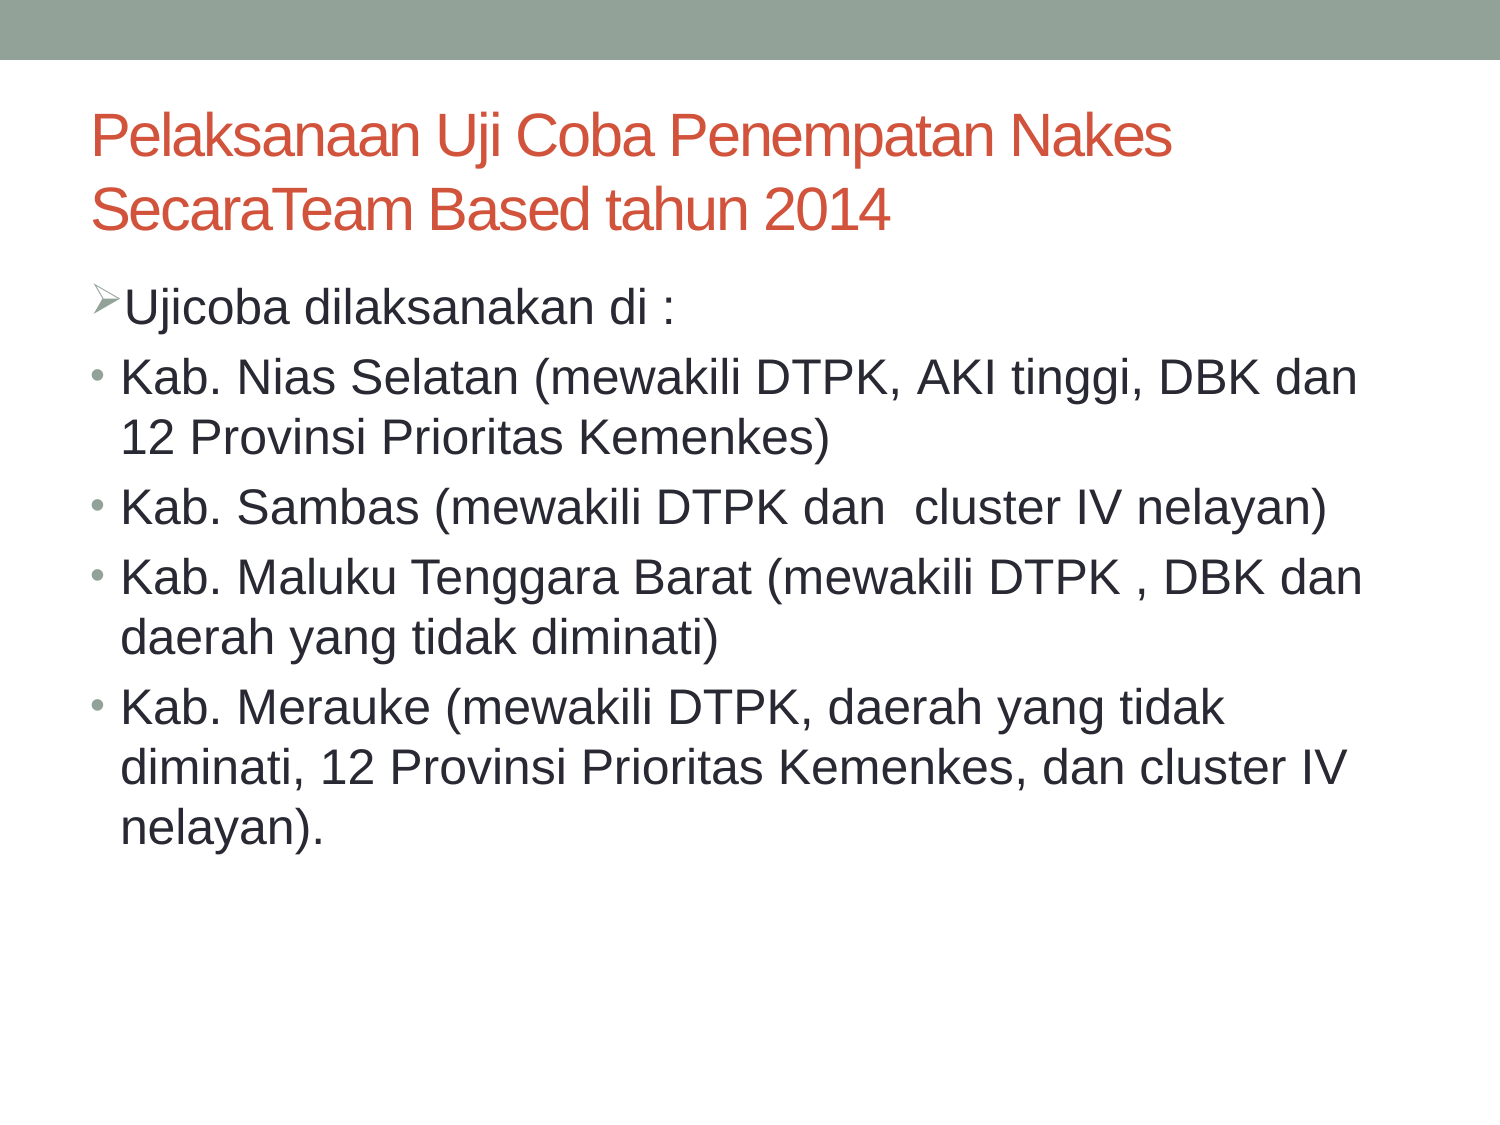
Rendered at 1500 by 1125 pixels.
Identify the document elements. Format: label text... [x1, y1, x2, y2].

list Ujicoba dilaksanakan di : Kab. Nias Selatan (mewakili DTPK, AKI tinggi, DBK dan 12 Provinsi Prioritas Kemenkes) Kab. Sambas (mewakili DTPK dan cluster IV nelayan) Kab. Maluku Tenggara Barat (mewakili DTPK , DBK dan daerah yang tidak diminati) Kab. Merauke (mewakili DTPK, daerah yang tidak diminati, 12 Provinsi Prioritas Kemenkes, dan cluster IV nelayan). [75, 267, 1425, 1005]
title Pelaksanaan Uji Coba Penempatan Nakes SecaraTeam Based tahun 2014 [75, 87, 1425, 250]
